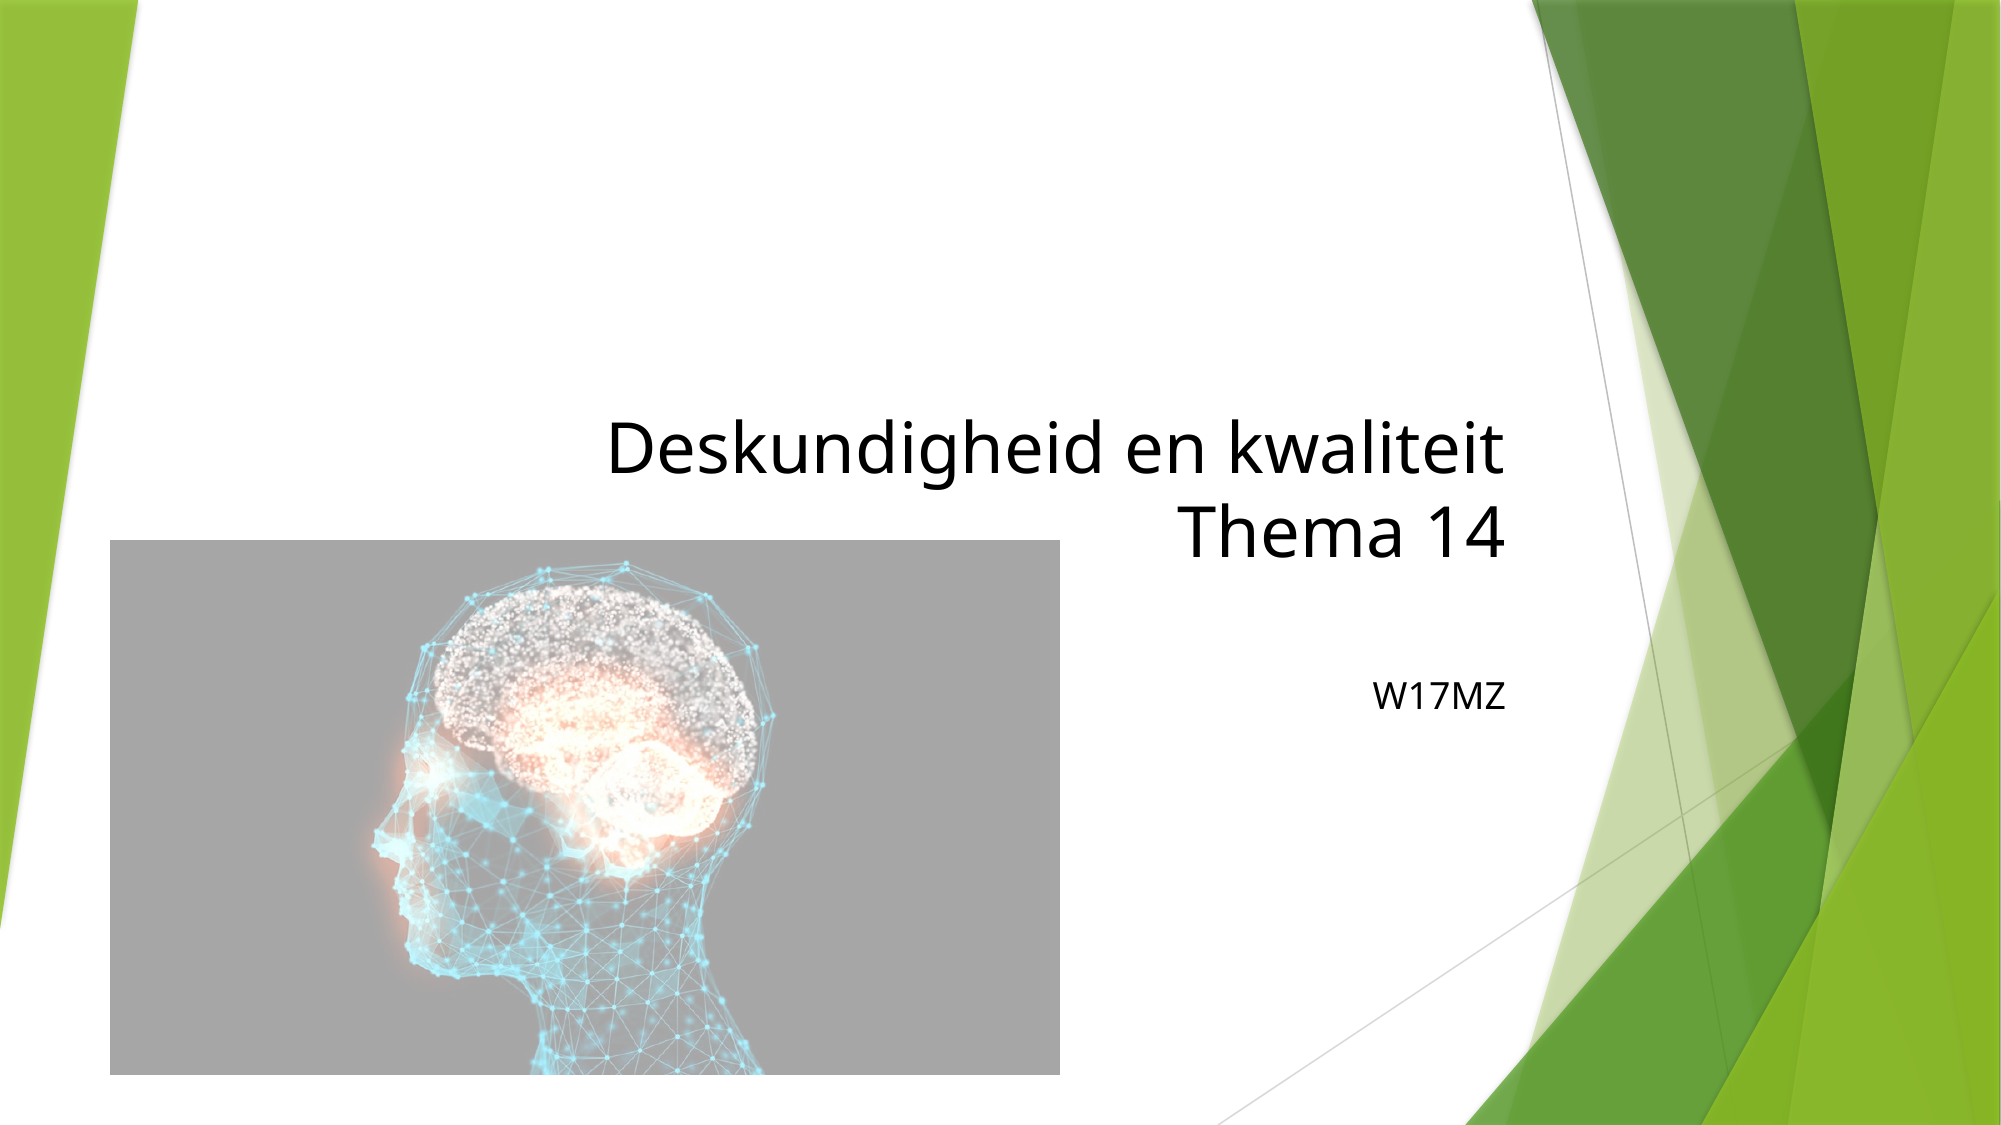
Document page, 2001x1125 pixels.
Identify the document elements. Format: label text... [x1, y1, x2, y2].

title Deskundigheid en kwaliteit Thema 14 [247, 394, 1522, 664]
picture [109, 540, 1060, 1075]
subtitle W17MZ [1064, 664, 1522, 845]
